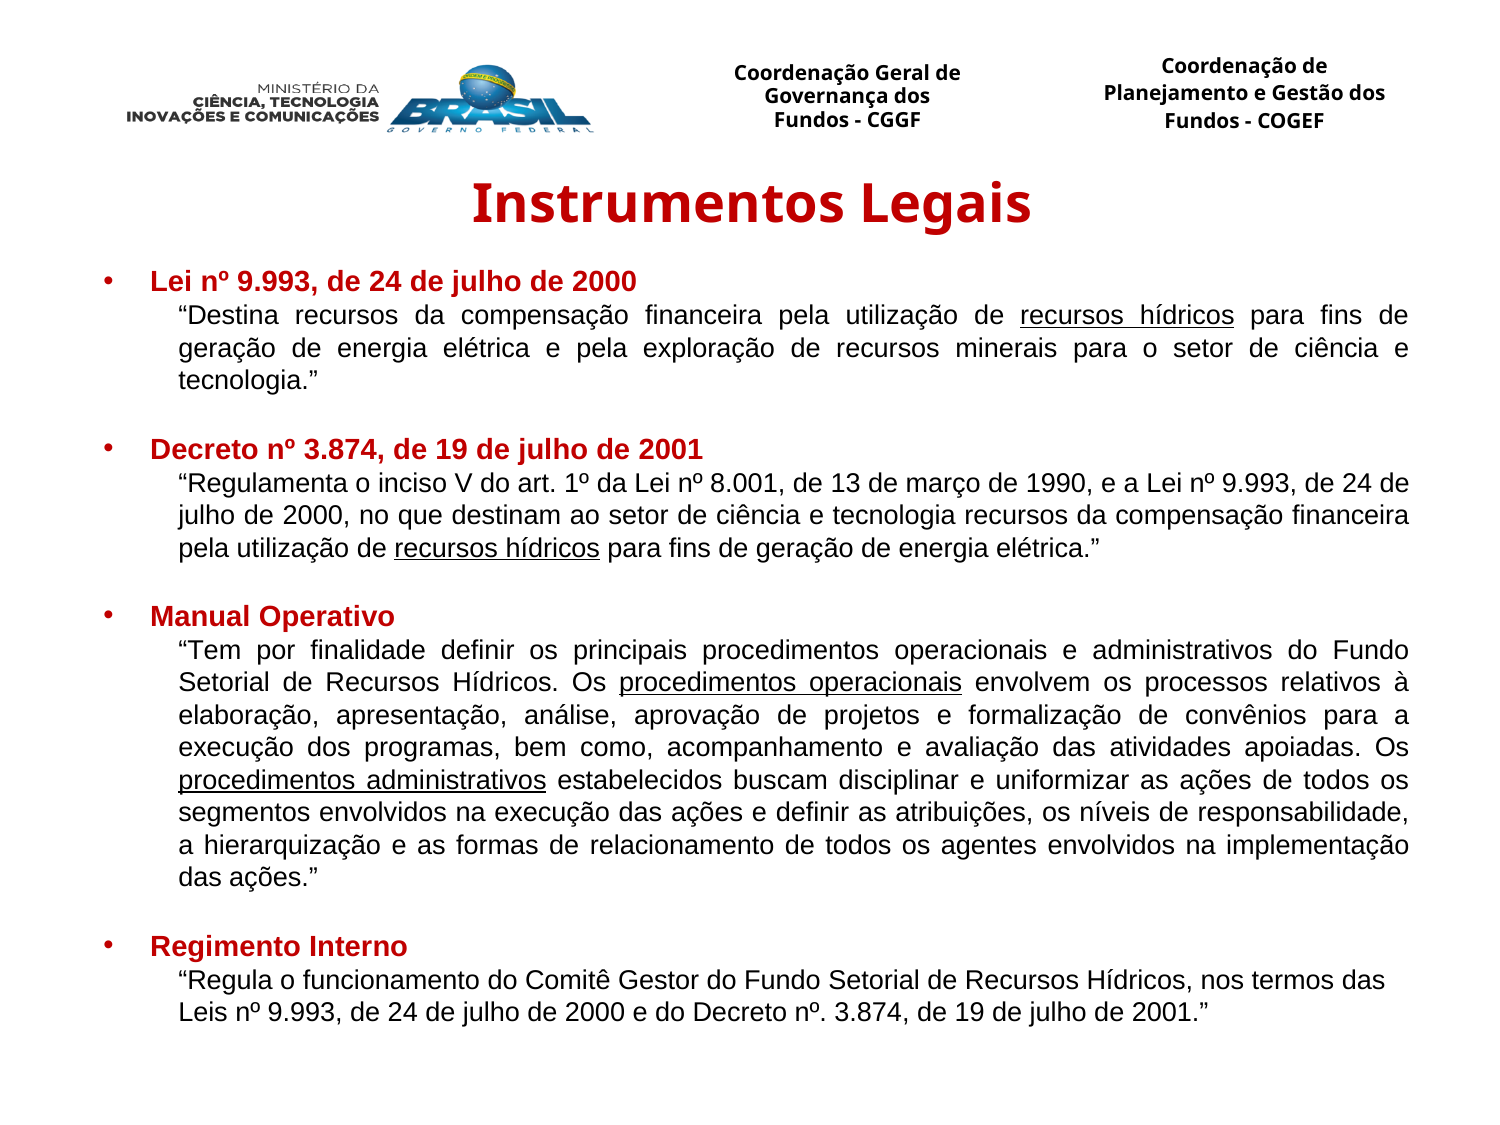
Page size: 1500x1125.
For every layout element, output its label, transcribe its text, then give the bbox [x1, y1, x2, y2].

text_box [127, 58, 597, 138]
text_box Lei nº 9.993, de 24 de julho de 2000 “Destina recursos da compensação financeira pela utilização de recursos hídricos para fins de geração de energia elétrica e pela exploração de recursos minerais para o setor de ciência e tecnologia.” Decreto nº 3.874, de 19 de julho de 2001 “Regulamenta o inciso V do art. 1º da Lei nº 8.001, de 13 de março de 1990, e a Lei nº 9.993, de 24 de julho de 2000, no que destinam ao setor de ciência e tecnologia recursos da compensação financeira pela utilização de recursos hídricos para fins de geração de energia elétrica.” Manual Operativo “Tem por finalidade definir os principais procedimentos operacionais e administrativos do Fundo Setorial de Recursos Hídricos. Os procedimentos operacionais envolvem os processos relativos à elaboração, apresentação, análise, aprovação de projetos e formalização de convênios para a execução dos programas, bem como, acompanhamento e avaliação das atividades apoiadas. Os procedimentos administrativos estabelecidos buscam disciplinar e uniformizar as ações de todos os segmentos envolvidos na execução das ações e definir as atribuições, os níveis de responsabilidade, a hierarquização e as formas de relacionamento de todos os agentes envolvidos na implementação das ações.” Regimento Interno “Regula o funcionamento do Comitê Gestor do Fundo Setorial de Recursos Hídricos, nos termos das Leis nº 9.993, de 24 de julho de 2000 e do Decreto nº. 3.874, de 19 de julho de 2001.” [88, 255, 1424, 1070]
text_box Coordenação de Planejamento e Gestão dos Fundos - COGEF [1080, 42, 1409, 140]
text_box Coordenação Geral de Governança dos Fundos - CGGF [714, 53, 981, 140]
text_box Instrumentos Legais [230, 160, 1275, 255]
